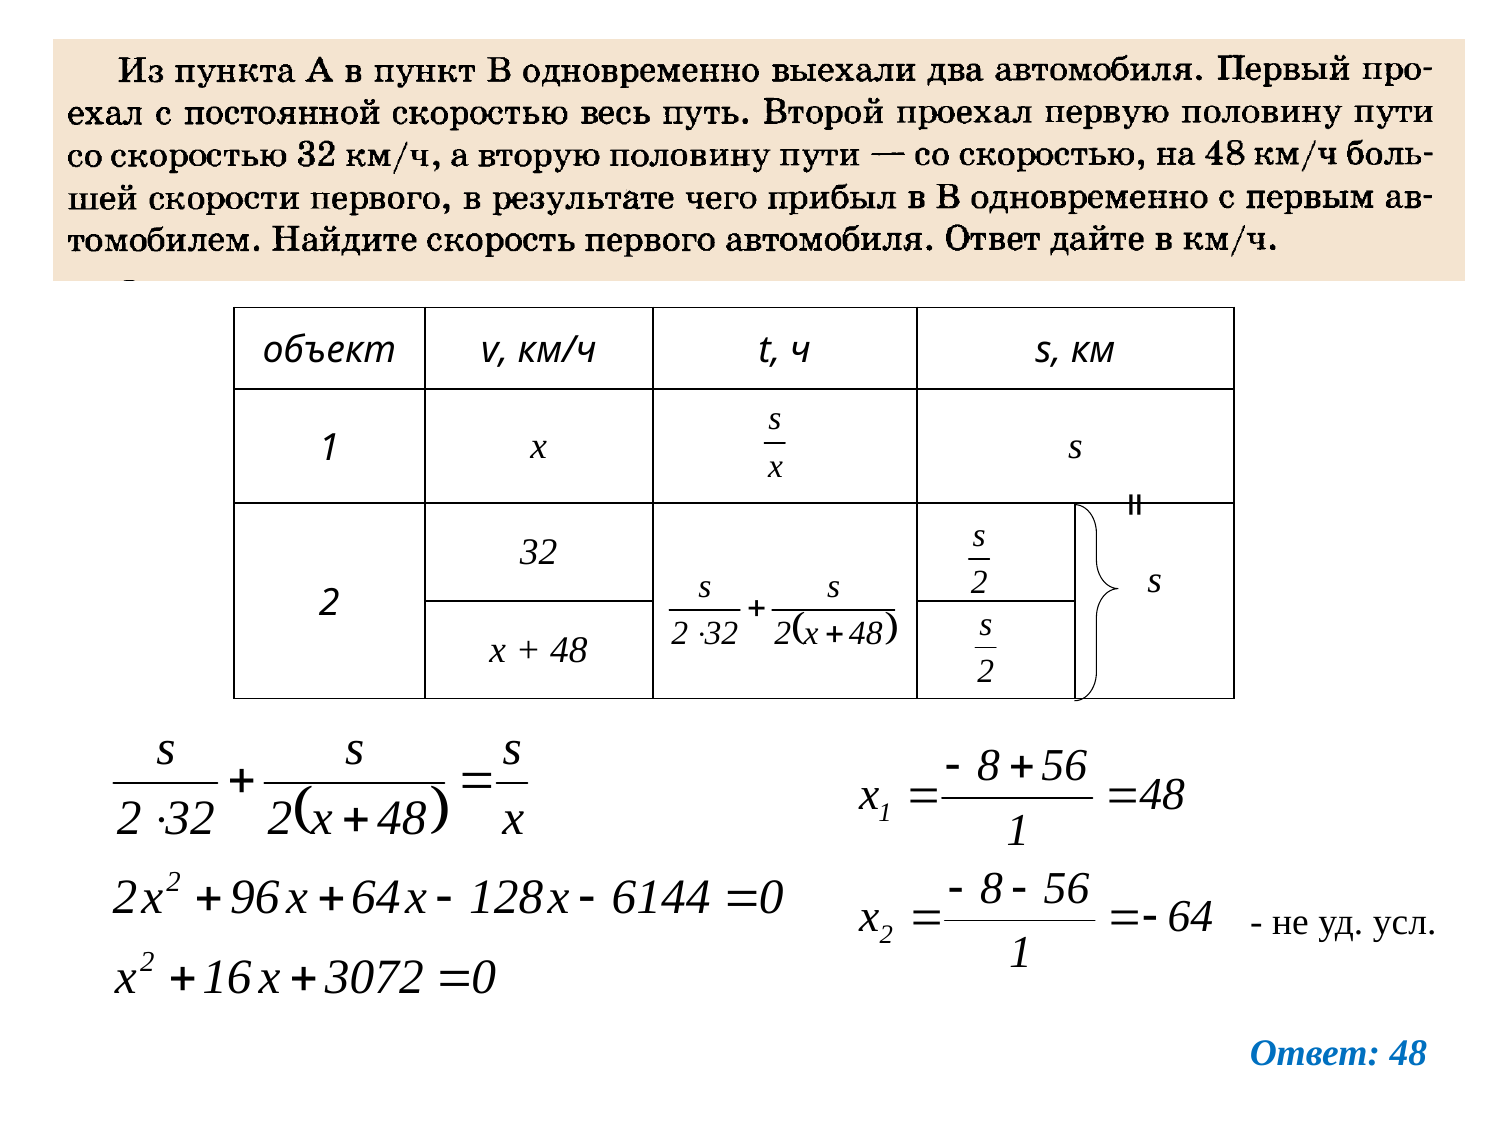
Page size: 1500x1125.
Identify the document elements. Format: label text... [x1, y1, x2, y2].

table_cell 1 [235, 390, 424, 502]
table_header t, ч [654, 308, 916, 388]
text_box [969, 602, 1004, 690]
table_cell [918, 602, 1074, 698]
table_cell s [1081, 504, 1093, 514]
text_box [663, 564, 902, 658]
text_box Ответ: 48 [1234, 1020, 1443, 1081]
table_header объект [235, 308, 424, 388]
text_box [758, 397, 793, 486]
table_cell s [918, 390, 1233, 502]
table_header v, км/ч [426, 308, 652, 388]
table_cell [918, 504, 1074, 600]
table_cell 32 [426, 504, 652, 600]
table_cell 2 [235, 504, 424, 698]
text_box = [1093, 477, 1169, 533]
table_cell [654, 390, 916, 502]
table_cell х [426, 390, 652, 502]
table_cell х + 48 [426, 602, 652, 698]
picture [52, 39, 1465, 281]
table_cell s [1087, 504, 1233, 698]
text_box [849, 734, 1224, 979]
text_box [1074, 504, 1119, 702]
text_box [105, 715, 793, 1004]
table_cell [654, 504, 916, 698]
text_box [963, 514, 997, 602]
table_header s, км [918, 308, 1233, 388]
text_box - не уд. усл. [1235, 889, 1452, 950]
